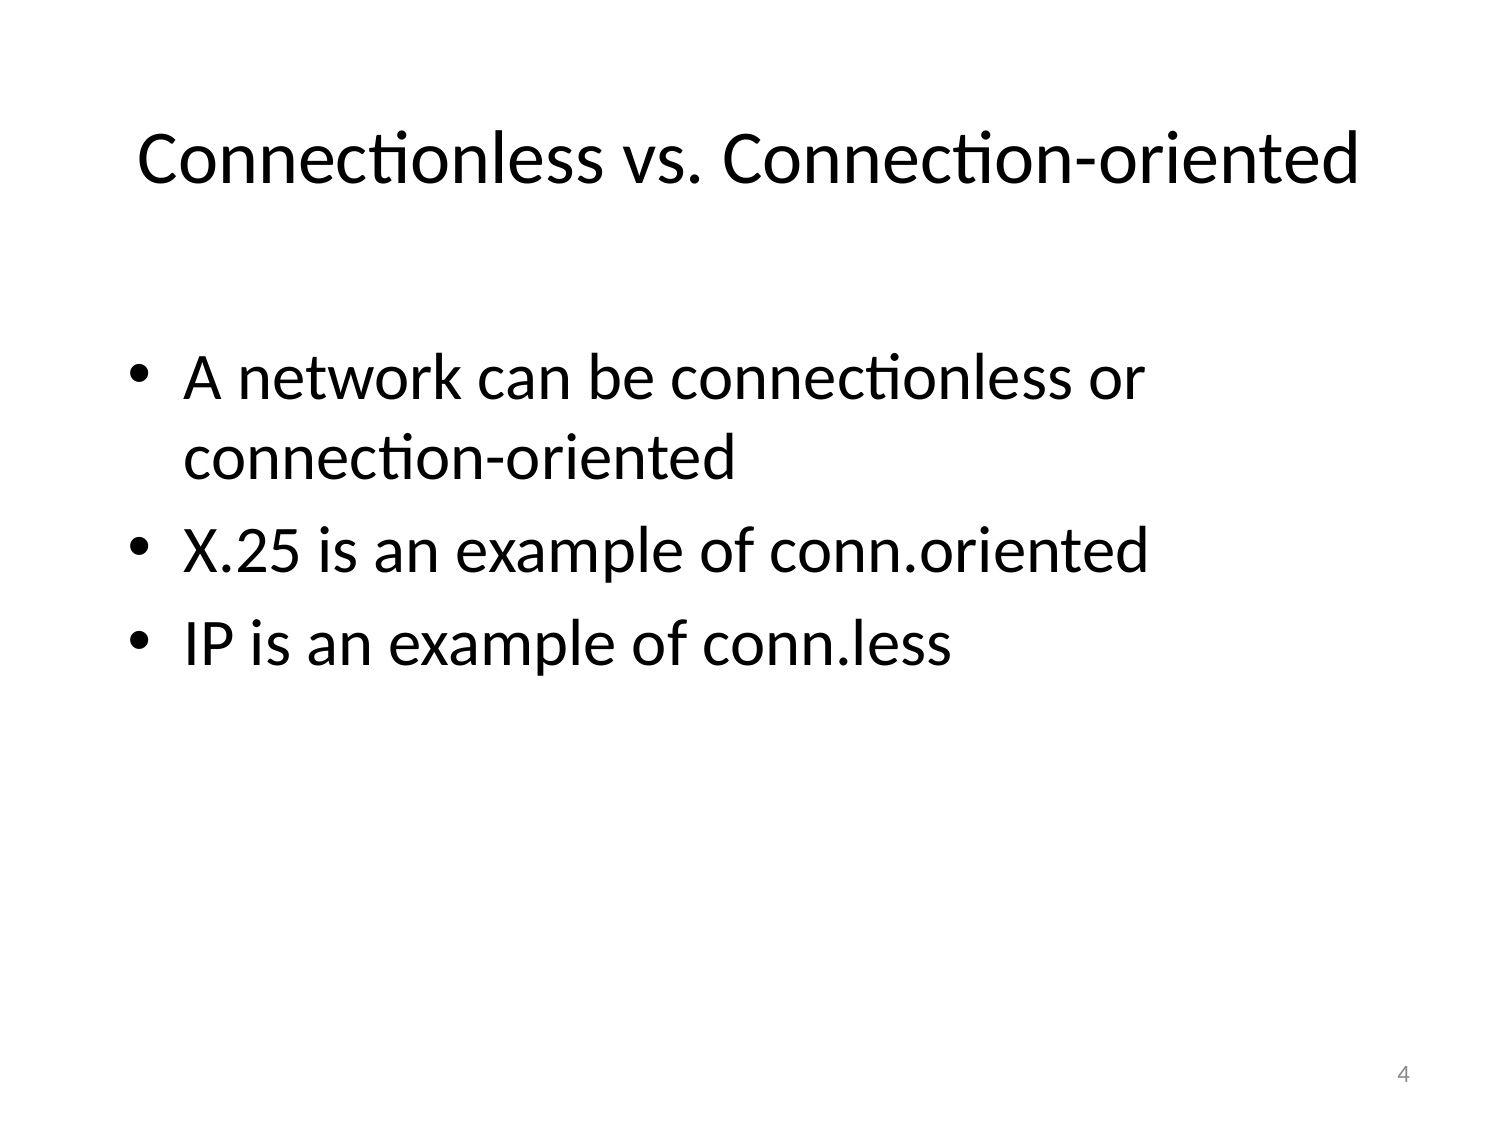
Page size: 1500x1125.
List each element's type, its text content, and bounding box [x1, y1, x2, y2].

list A network can be connectionless or connection-oriented X.25 is an example of conn.oriented IP is an example of conn.less [112, 324, 1388, 1000]
title Connectionless vs. Connection-oriented [112, 99, 1388, 288]
slide_number 4 [1074, 1042, 1425, 1103]
